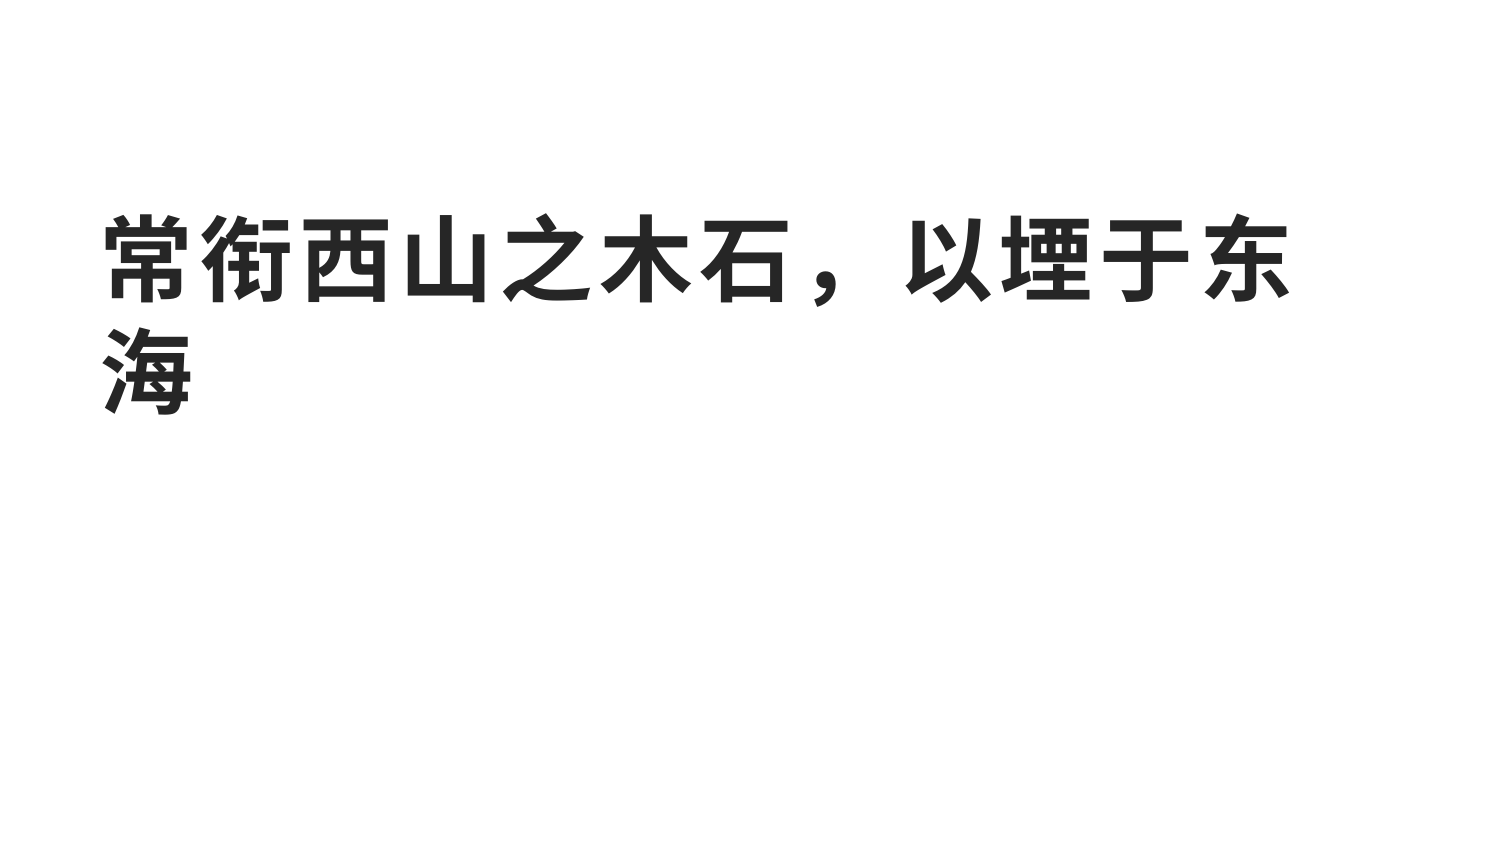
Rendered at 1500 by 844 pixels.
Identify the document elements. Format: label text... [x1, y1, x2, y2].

title 常衔西山之木石，以堙于东海 [88, 138, 1366, 432]
